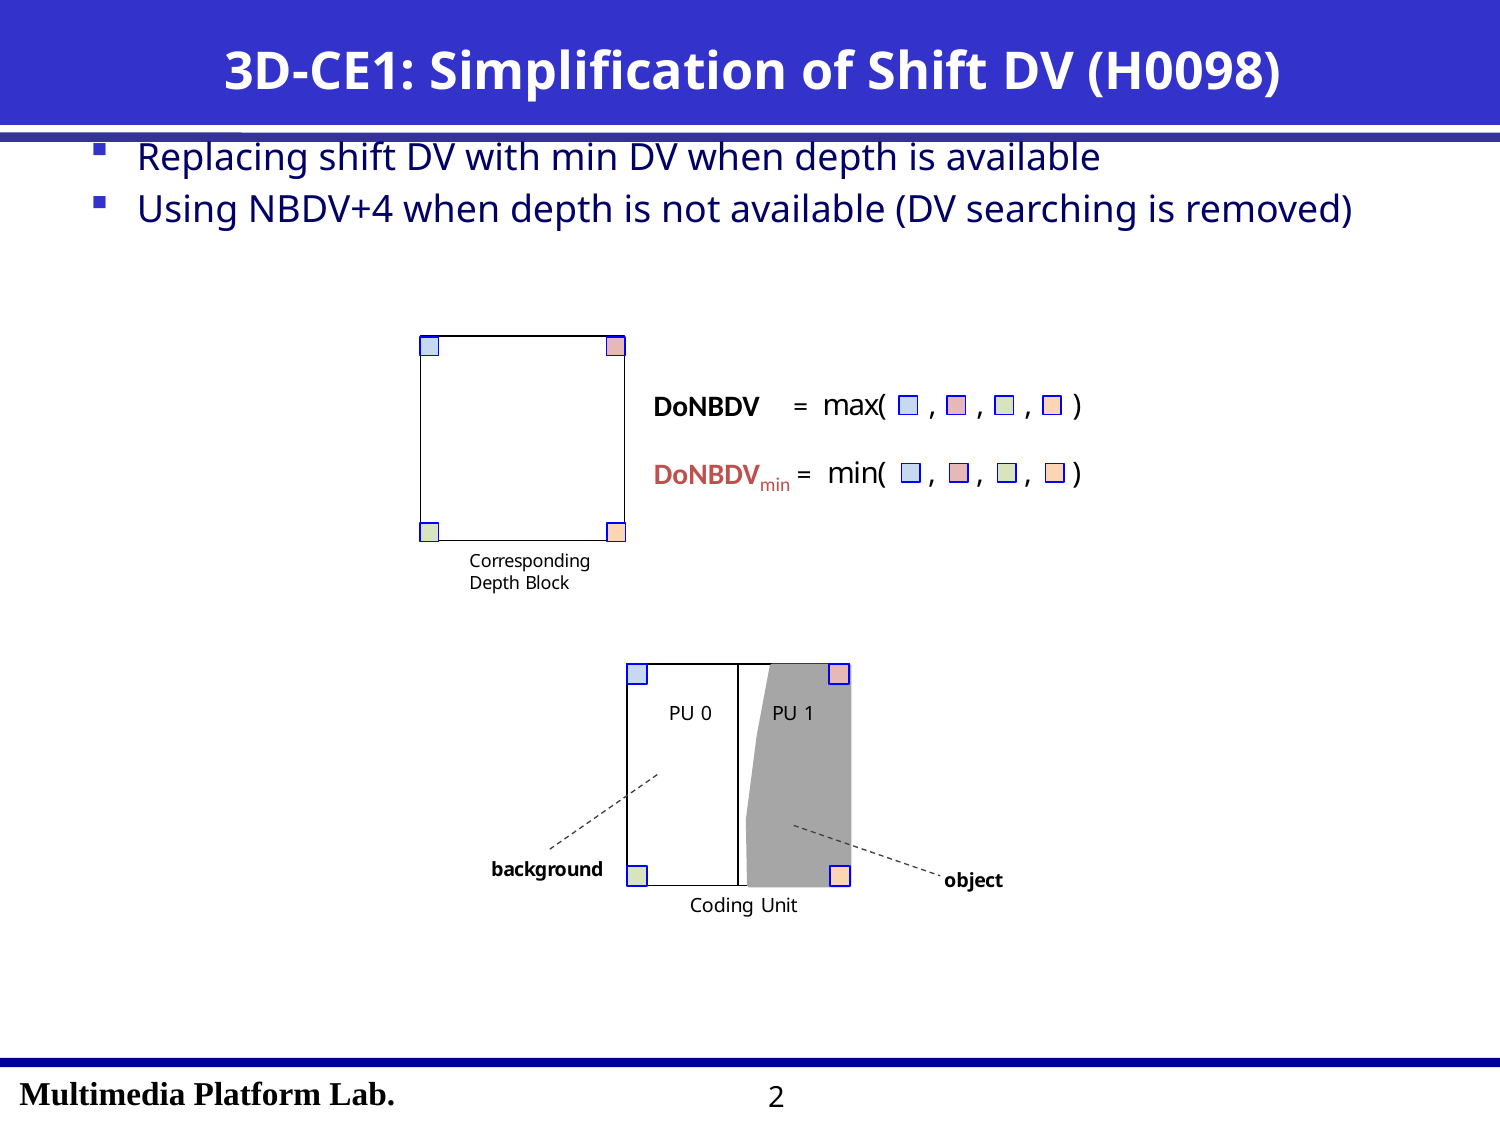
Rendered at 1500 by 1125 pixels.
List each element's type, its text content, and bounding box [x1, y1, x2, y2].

list Replacing shift DV with min DV when depth is available Using NBDV+4 when depth is not available (DV searching is removed) [0, 125, 1500, 1038]
title 3D-CE1: Simplification of Shift DV (H0098) [46, 12, 1460, 125]
picture [478, 662, 1016, 929]
picture [418, 335, 1104, 605]
slide_number 2 [662, 1070, 801, 1121]
